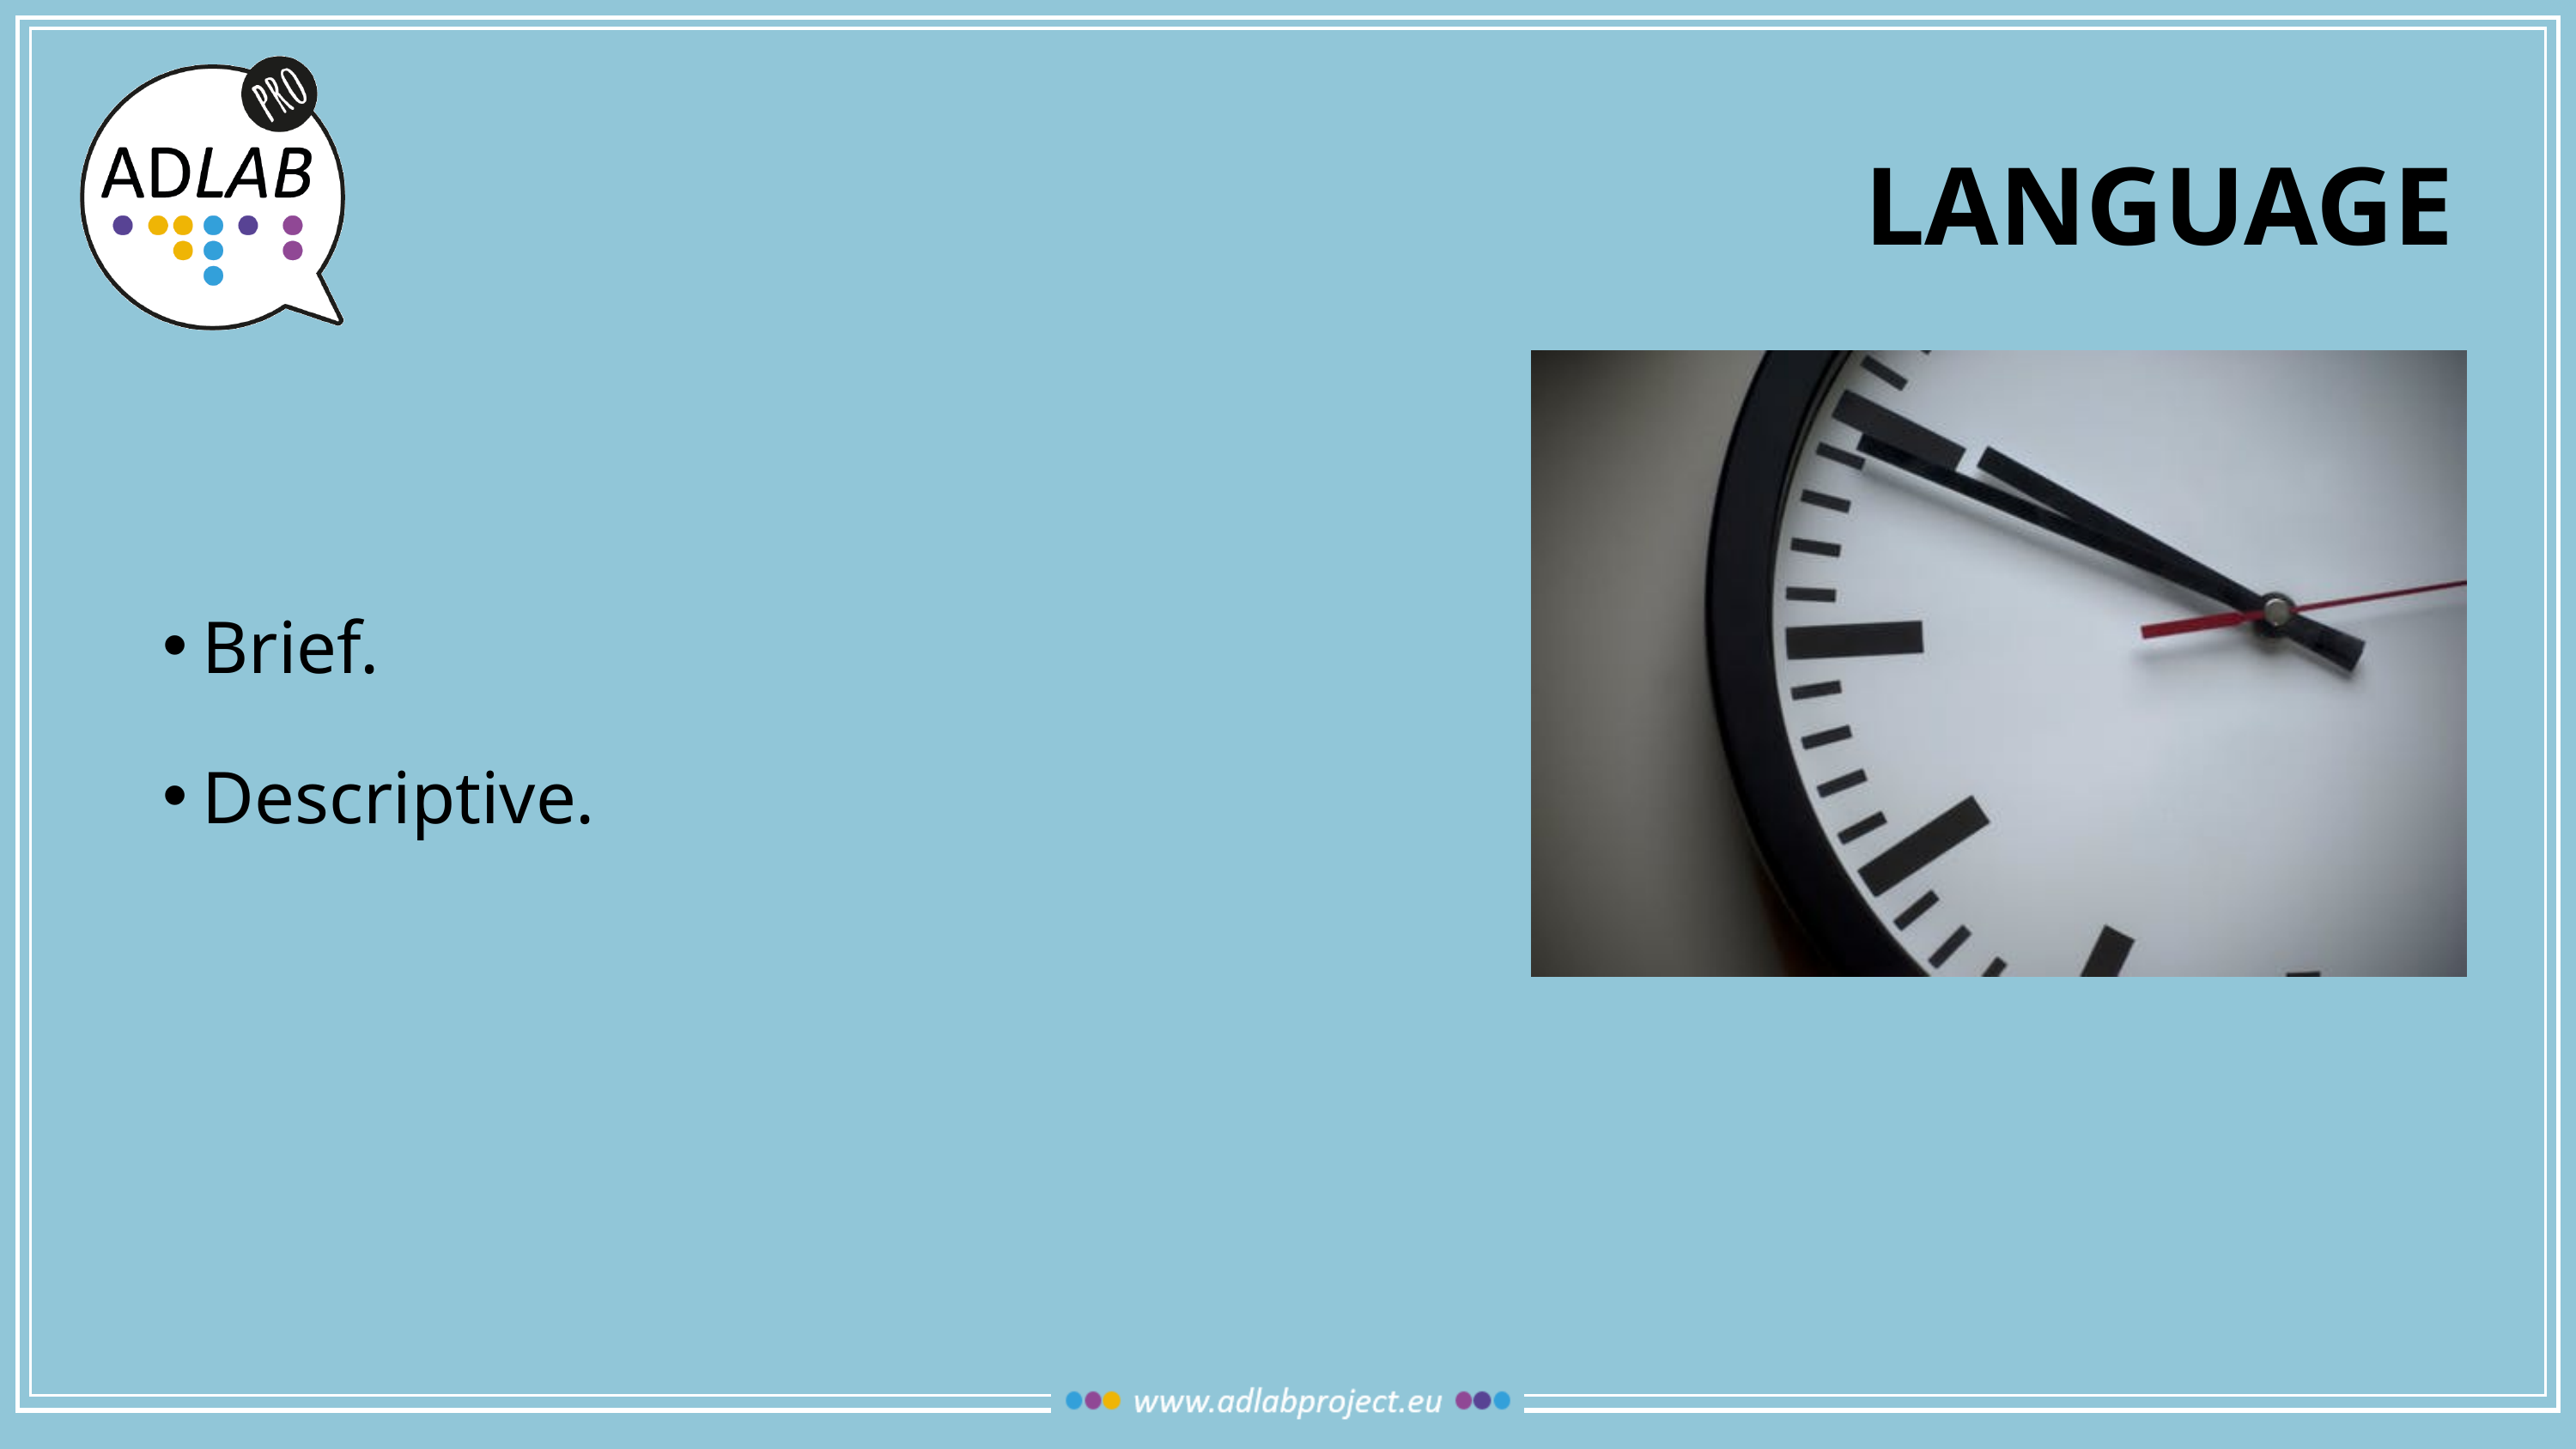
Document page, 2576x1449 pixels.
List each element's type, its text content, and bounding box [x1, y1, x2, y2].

title language [384, 70, 2467, 351]
picture [1531, 350, 2467, 977]
picture [72, 49, 353, 330]
picture [1051, 1378, 1524, 1429]
list Brief. Descriptive. [150, 552, 2467, 1087]
